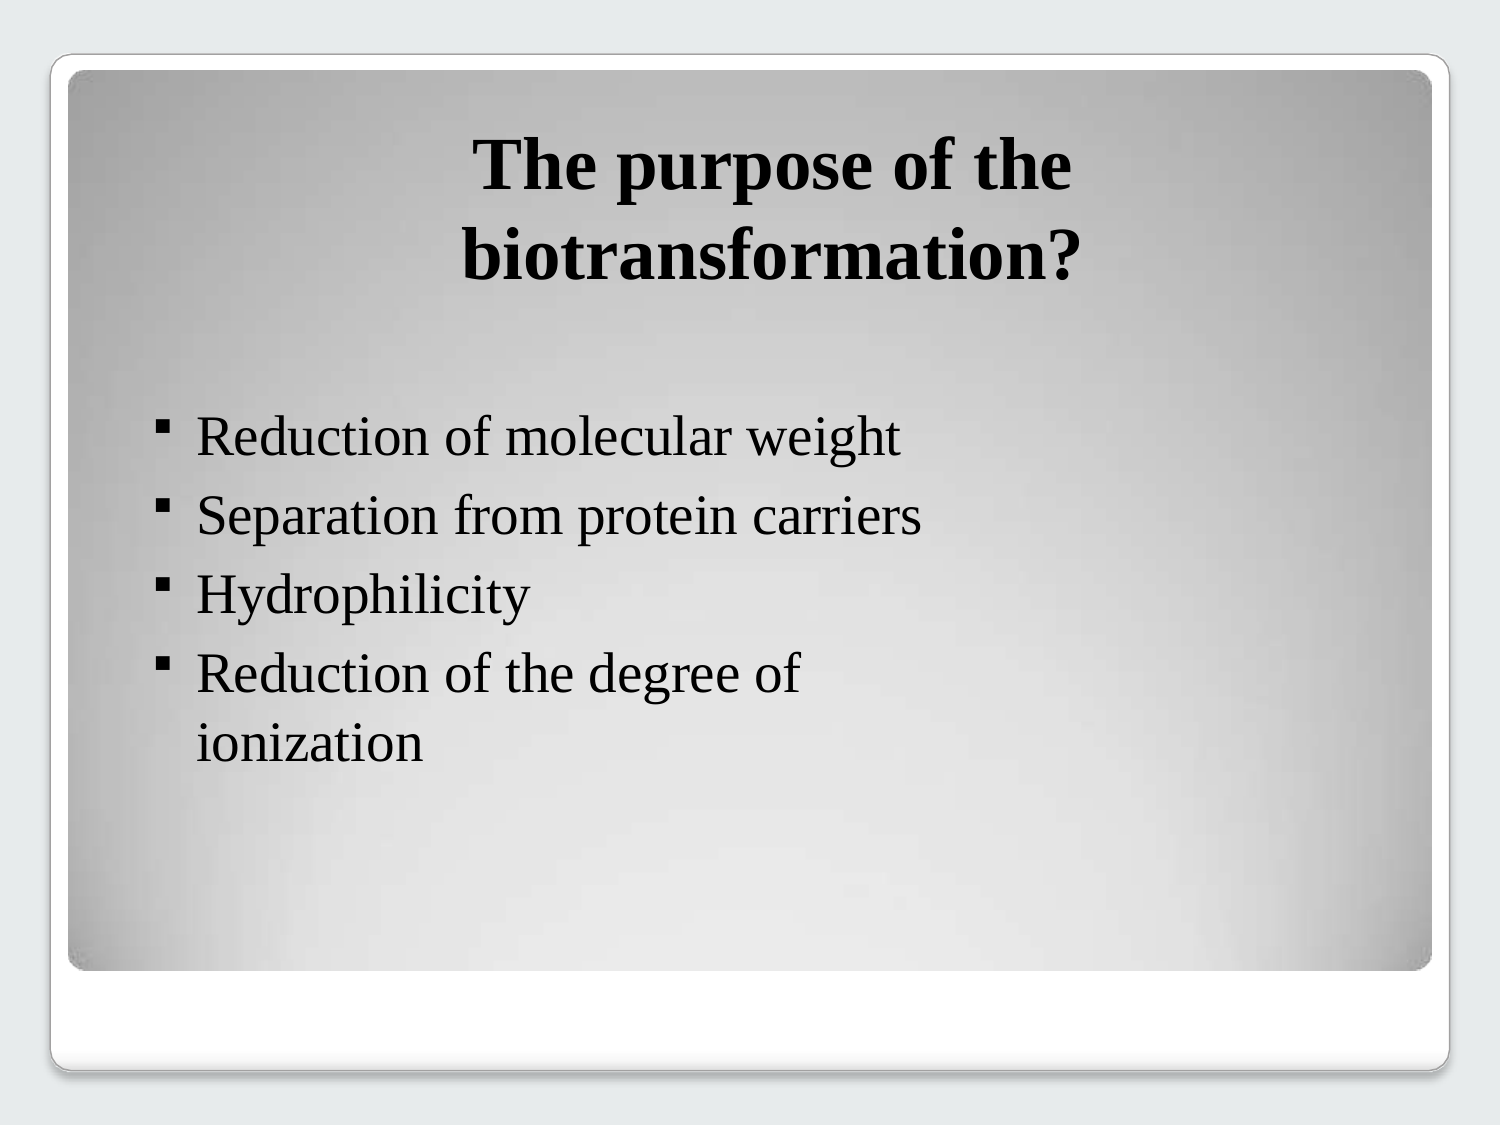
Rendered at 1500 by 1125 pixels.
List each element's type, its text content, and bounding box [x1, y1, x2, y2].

picture [36, 46, 1464, 1094]
title The purpose of the biotransformation? [300, 112, 1244, 303]
text_box Reduction of molecular weight Separation from protein carriers Hydrophilicity Reduction of the degree of ionization [150, 387, 1015, 773]
